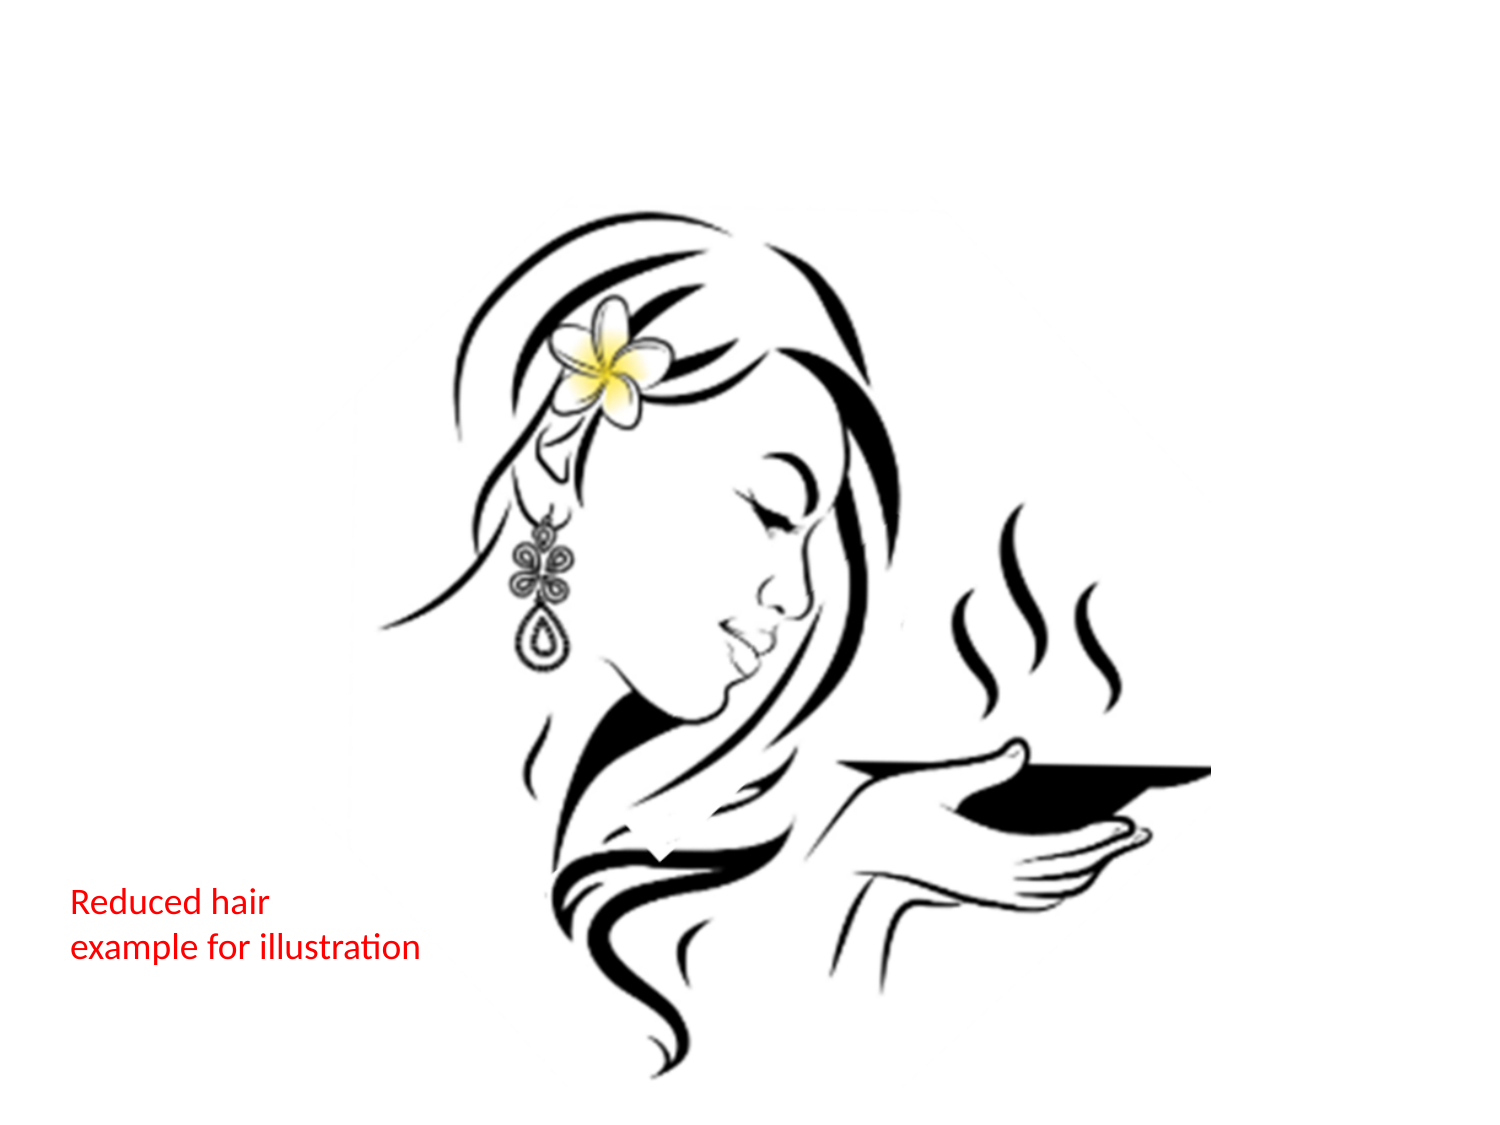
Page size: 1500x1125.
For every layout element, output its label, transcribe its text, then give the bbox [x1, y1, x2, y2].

text_box Reduced hair example for illustration [55, 869, 307, 975]
picture [312, 196, 1211, 1087]
